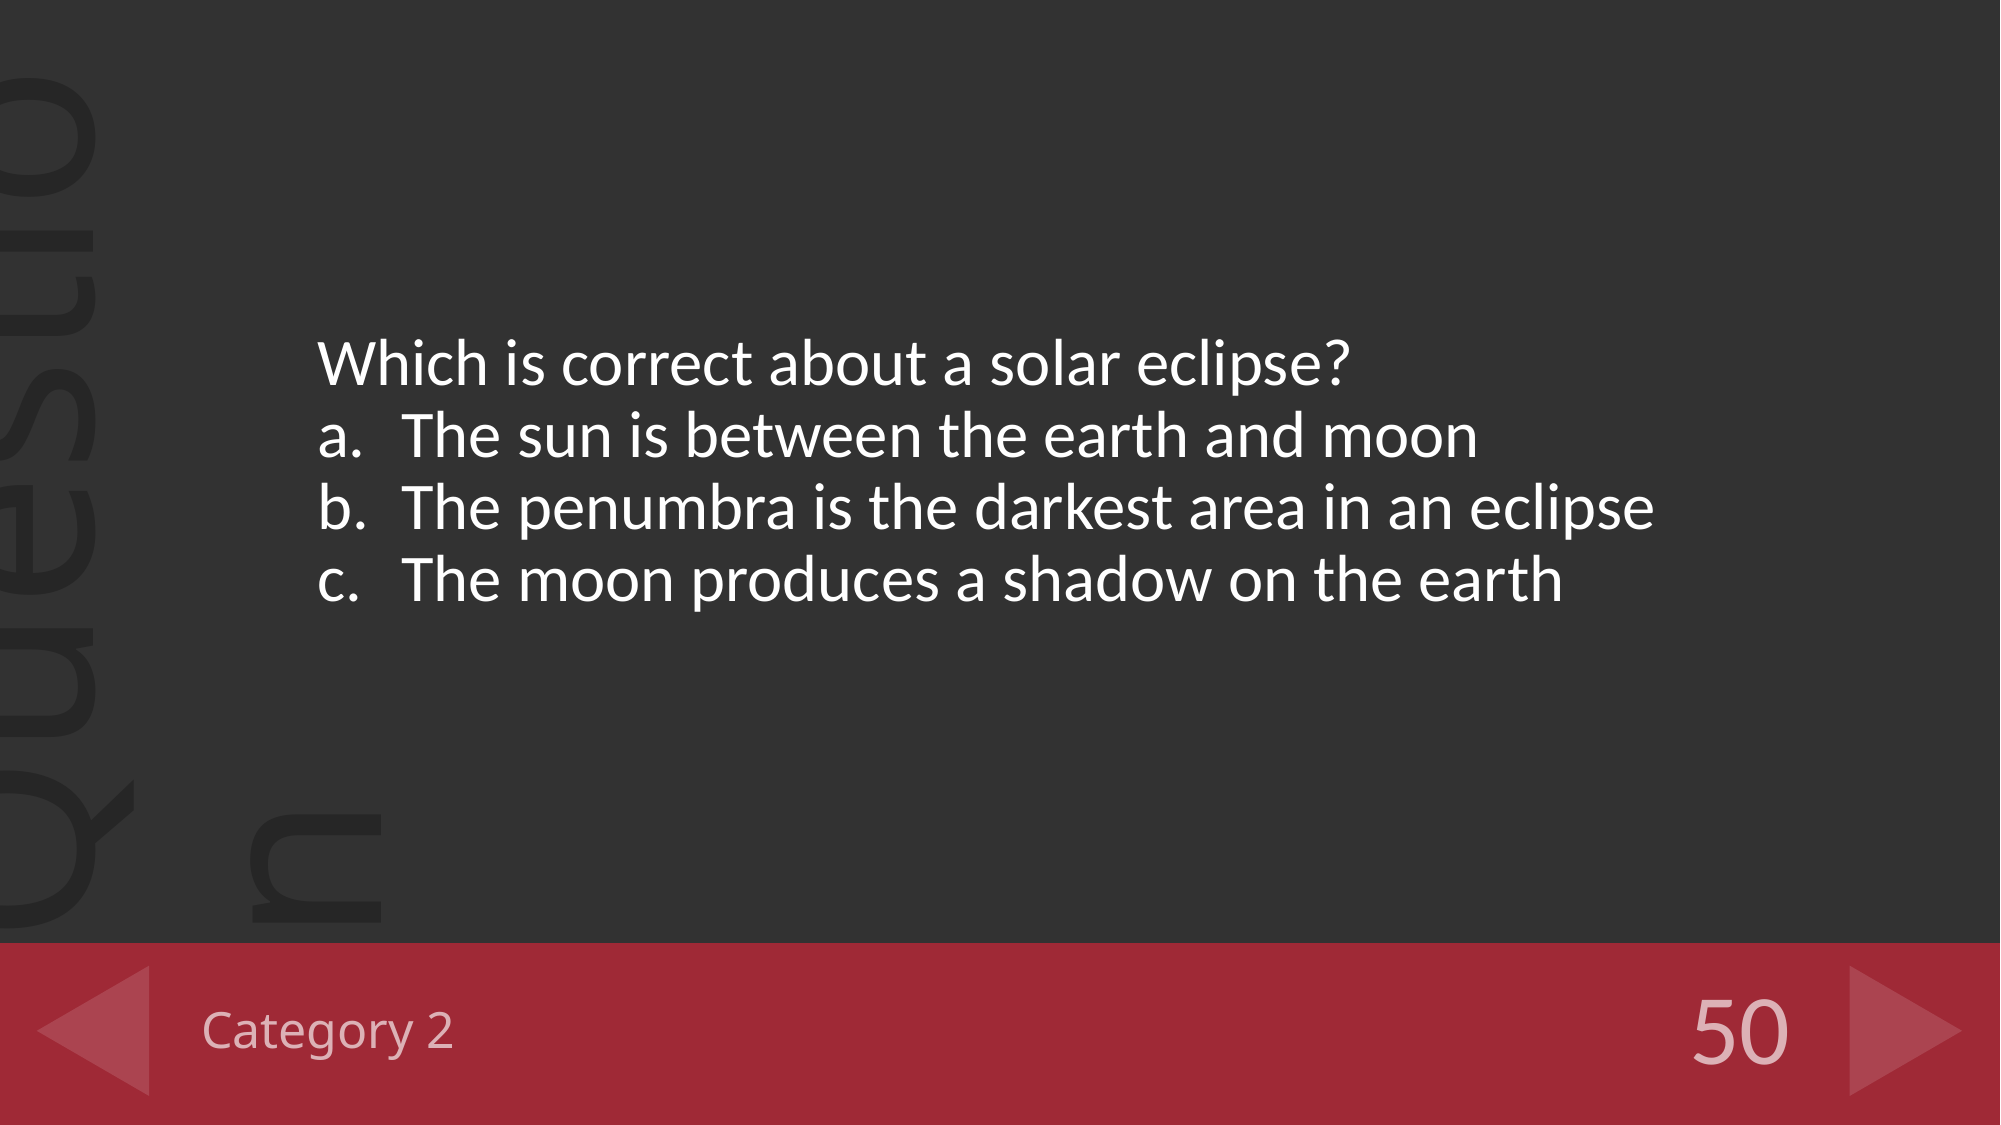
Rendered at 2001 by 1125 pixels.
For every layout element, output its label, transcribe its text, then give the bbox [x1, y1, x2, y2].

title Category 2 [185, 967, 1494, 1097]
list Which is correct about a solar eclipse? The sun is between the earth and moon The penumbra is the darkest area in an eclipse The moon produces a shadow on the earth [302, 307, 1760, 636]
list 50 [1494, 967, 1806, 1097]
